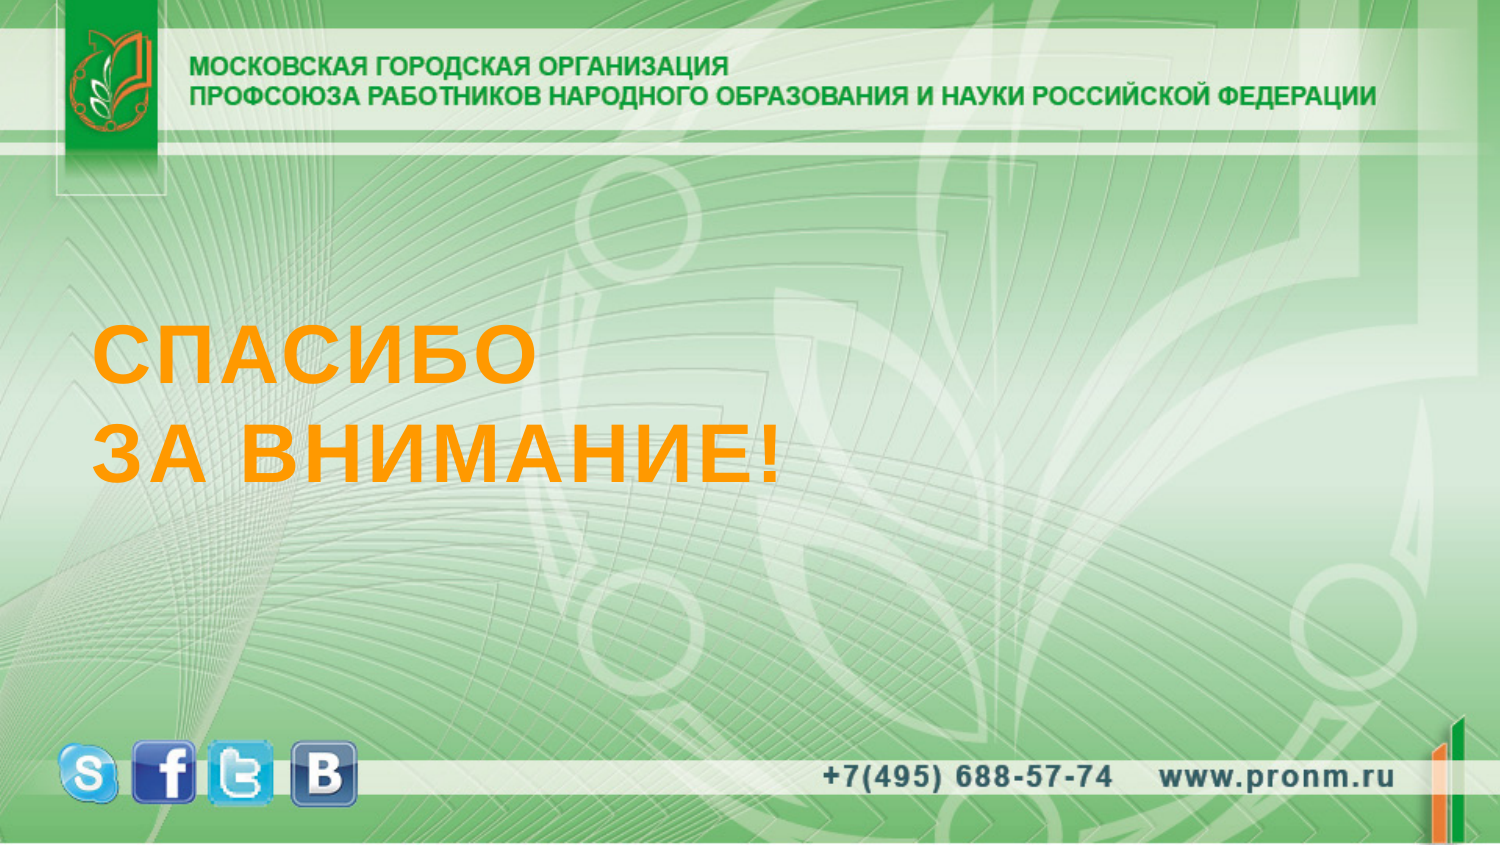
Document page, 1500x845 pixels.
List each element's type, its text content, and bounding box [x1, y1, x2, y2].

picture [0, 0, 1500, 845]
title СПАСИБО ЗА ВНИМАНИЕ! [76, 292, 870, 600]
